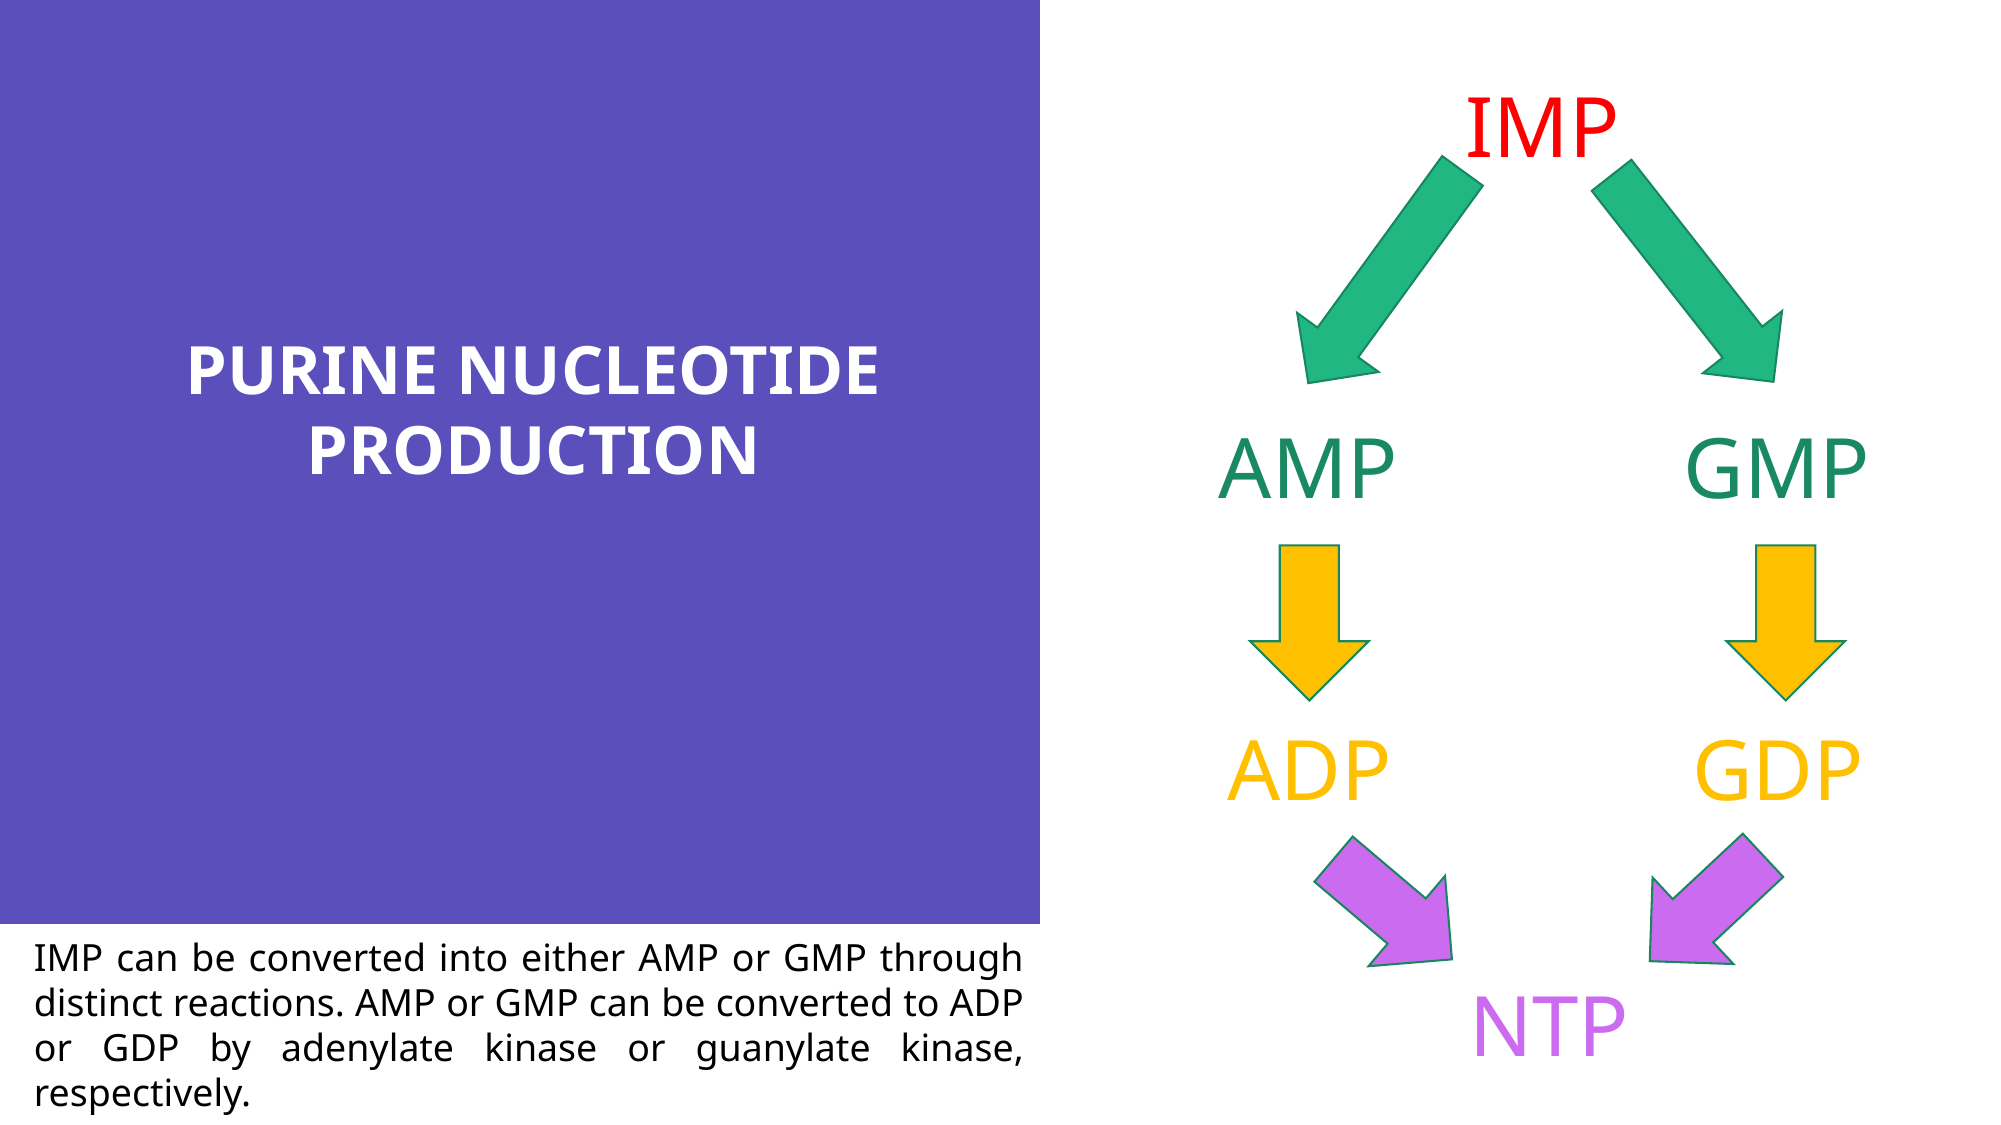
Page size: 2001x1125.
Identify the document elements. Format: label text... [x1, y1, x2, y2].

text_box [1724, 544, 1848, 702]
text_box [1247, 544, 1372, 702]
text_box ADP [1115, 709, 1504, 824]
text_box [1590, 158, 1784, 383]
text_box IMP can be converted into either AMP or GMP through distinct reactions. AMP or GMP can be converted to ADP or GDP by adenylate kinase or guanylate kinase, respectively. [19, 926, 1040, 1122]
text_box [1648, 832, 1785, 966]
picture [0, 0, 1040, 924]
text_box IMP [1348, 66, 1737, 182]
text_box NTP [1355, 965, 1744, 1081]
text_box GDP [1584, 709, 1972, 824]
text_box [1295, 154, 1485, 385]
text_box [1312, 835, 1454, 968]
text_box AMP [1114, 407, 1503, 523]
text_box GMP [1583, 407, 1971, 523]
